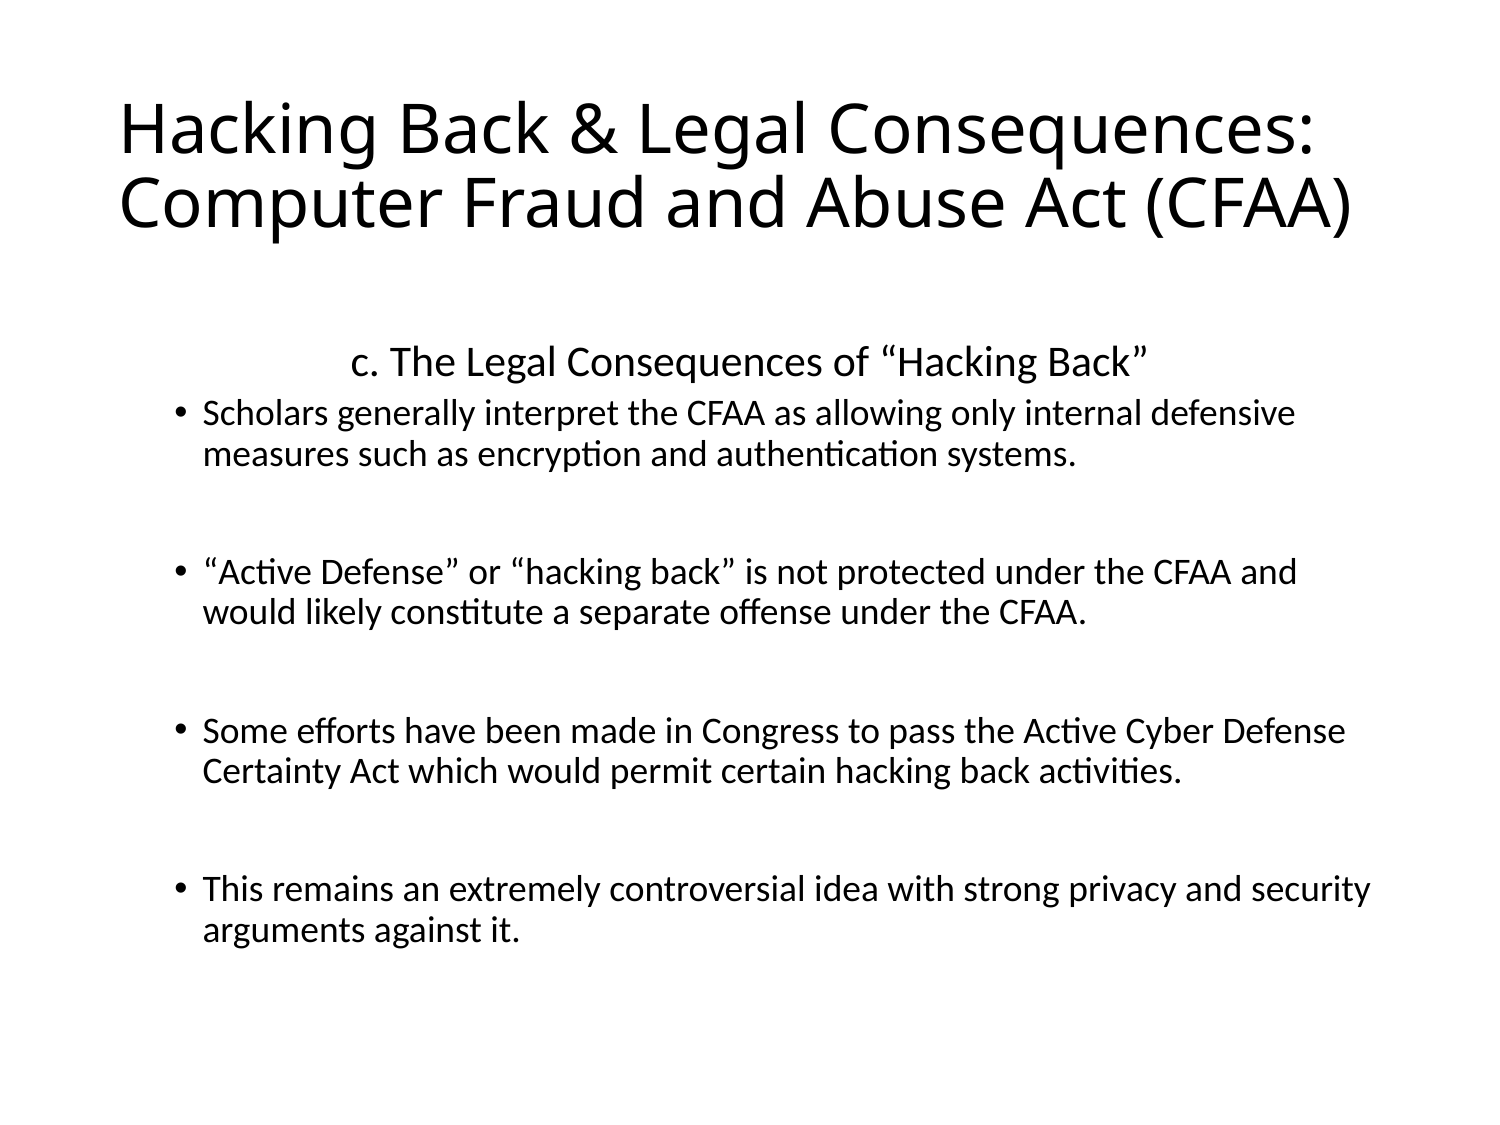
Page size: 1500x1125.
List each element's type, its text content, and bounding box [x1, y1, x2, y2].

list c. The Legal Consequences of “Hacking Back” Scholars generally interpret the CFAA as allowing only internal defensive measures such as encryption and authentication systems. “Active Defense” or “hacking back” is not protected under the CFAA and would likely constitute a separate offense under the CFAA. Some efforts have been made in Congress to pass the Active Cyber Defense Certainty Act which would permit certain hacking back activities. This remains an extremely controversial idea with strong privacy and security arguments against it. [102, 299, 1398, 1014]
title Hacking Back & Legal Consequences: Computer Fraud and Abuse Act (CFAA) [102, 59, 1398, 278]
